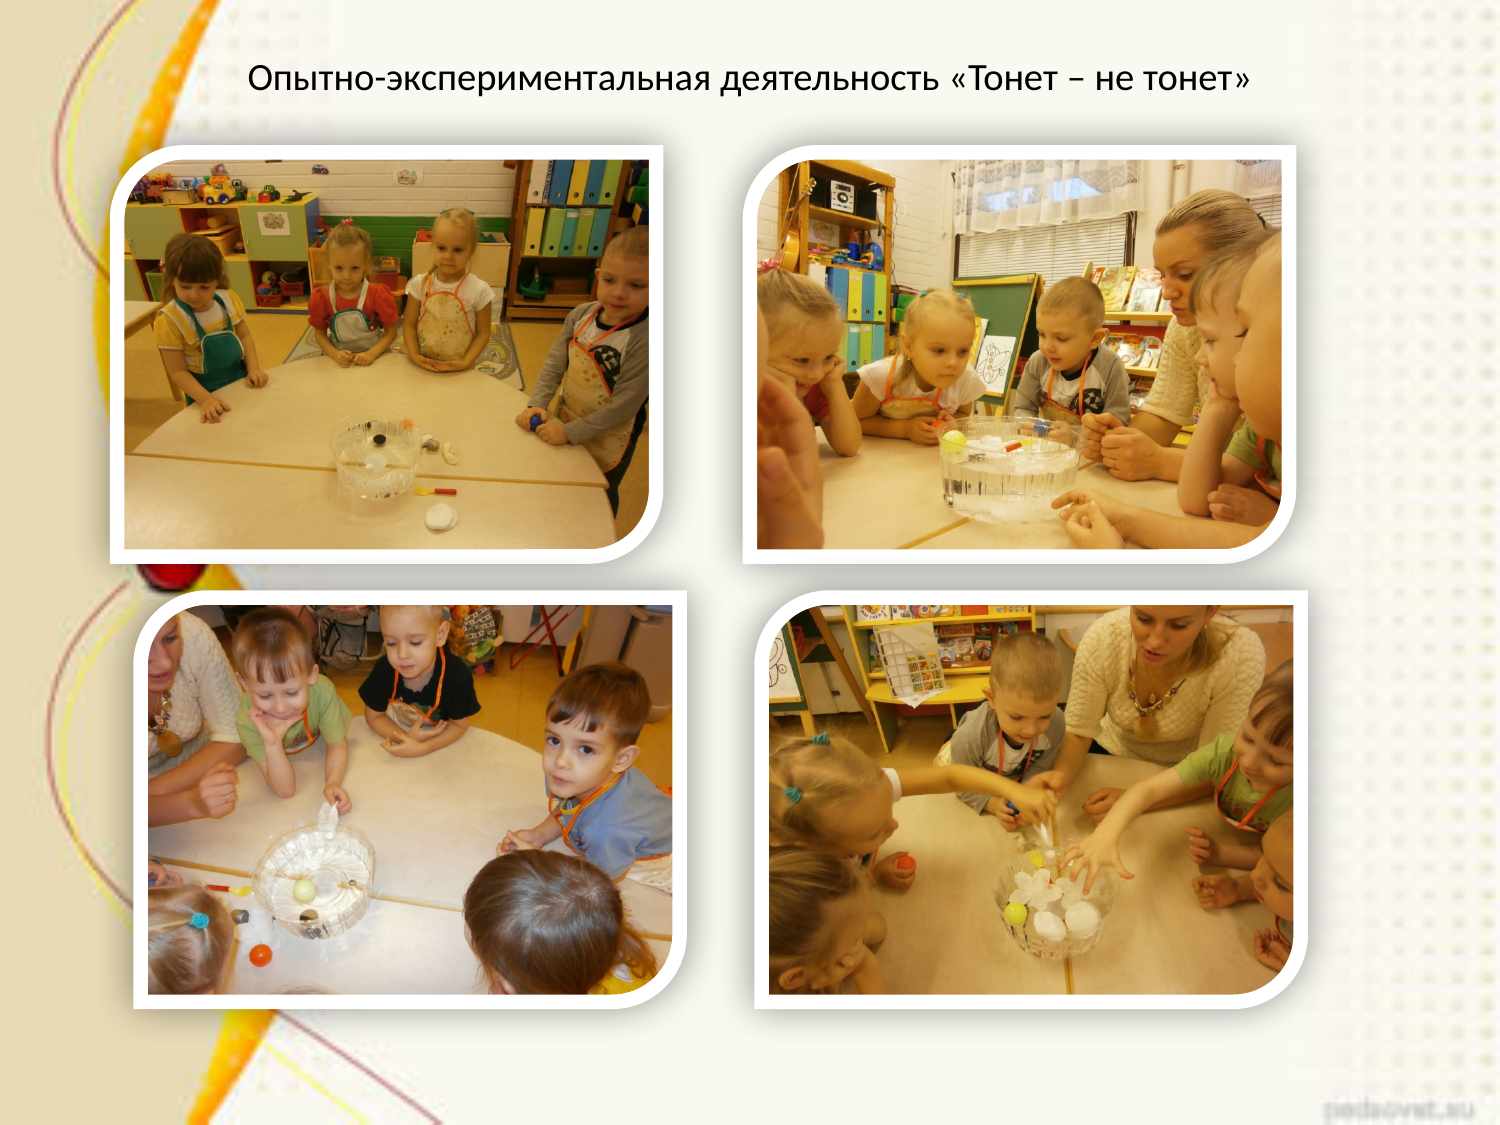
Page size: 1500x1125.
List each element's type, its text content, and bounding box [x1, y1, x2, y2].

picture [0, 0, 1500, 1125]
text_box Опытно-экспериментальная деятельность «Тонет – не тонет» [74, 45, 1425, 153]
